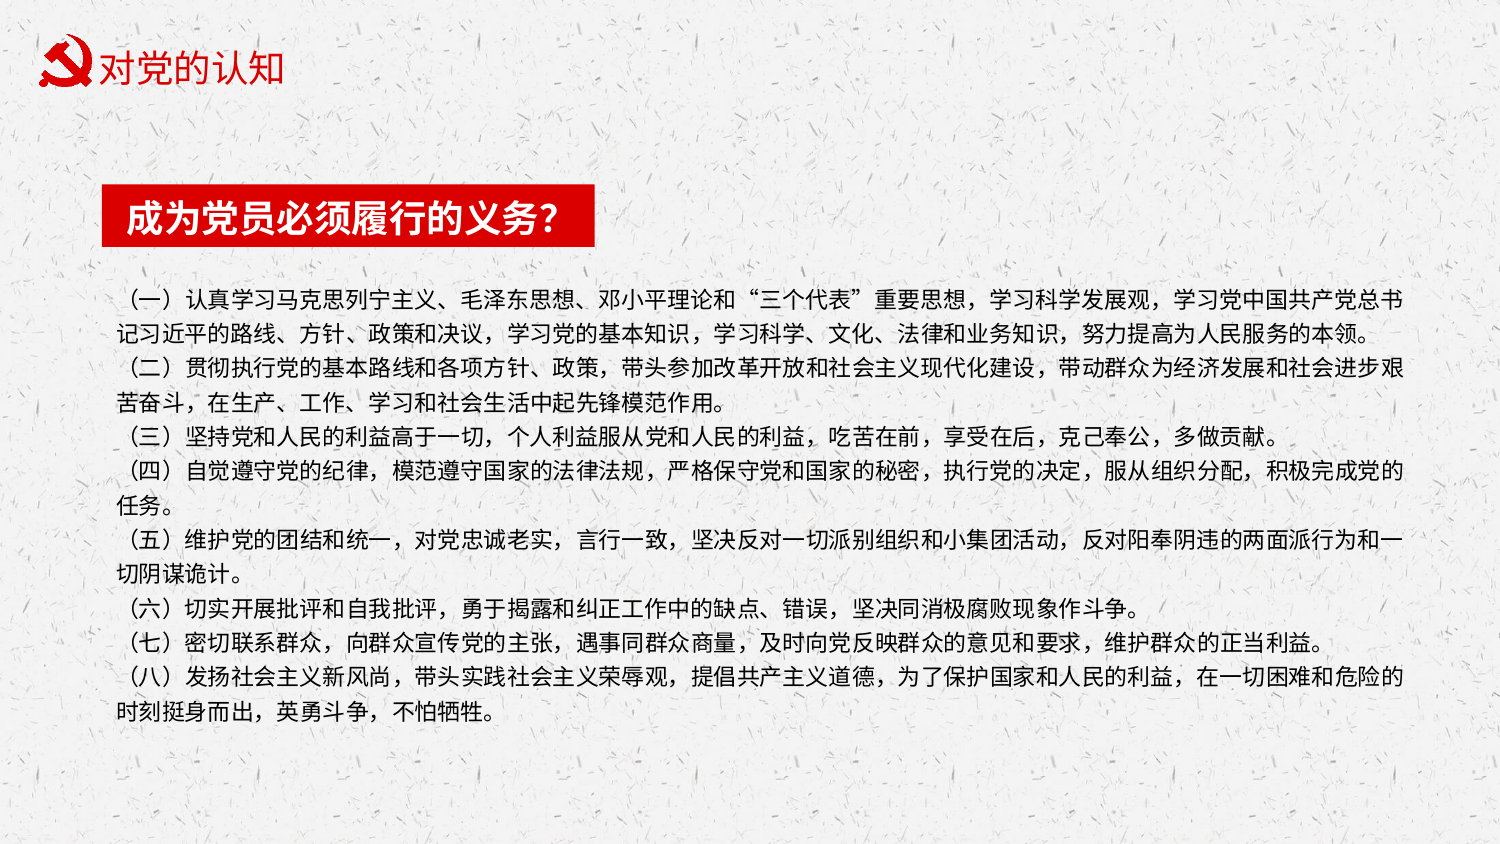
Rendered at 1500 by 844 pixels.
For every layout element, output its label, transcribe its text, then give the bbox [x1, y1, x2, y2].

text_box [101, 184, 595, 247]
text_box 成为党员必须履行的义务？ [112, 188, 592, 248]
picture [0, 0, 1500, 844]
text_box （一）认真学习马克思列宁主义、毛泽东思想、邓小平理论和“三个代表”重要思想，学习科学发展观，学习党中国共产党总书记习近平的路线、方针、政策和决议，学习党的基本知识，学习科学、文化、法律和业务知识，努力提高为人民服务的本领。 （二）贯彻执行党的基本路线和各项方针、政策，带头参加改革开放和社会主义现代化建设，带动群众为经济发展和社会进步艰苦奋斗，在生产、工作、学习和社会生活中起先锋模范作用。 （三）坚持党和人民的利益高于一切，个人利益服从党和人民的利益，吃苦在前，享受在后，克己奉公，多做贡献。 （四）自觉遵守党的纪律，模范遵守国家的法律法规，严格保守党和国家的秘密，执行党的决定，服从组织分配，积极完成党的任务。 （五）维护党的团结和统一，对党忠诚老实，言行一致，坚决反对一切派别组织和小集团活动，反对阳奉阴违的两面派行为和一切阴谋诡计。 （六）切实开展批评和自我批评，勇于揭露和纠正工作中的缺点、错误，坚决同消极腐败现象作斗争。 （七）密切联系群众，向群众宣传党的主张，遇事同群众商量，及时向党反映群众的意见和要求，维护群众的正当利益。 （八）发扬社会主义新风尚，带头实践社会主义荣辱观，提倡共产主义道德，为了保护国家和人民的利益，在一切困难和危险的时刻挺身而出，英勇斗争，不怕牺牲。 [101, 271, 1425, 732]
